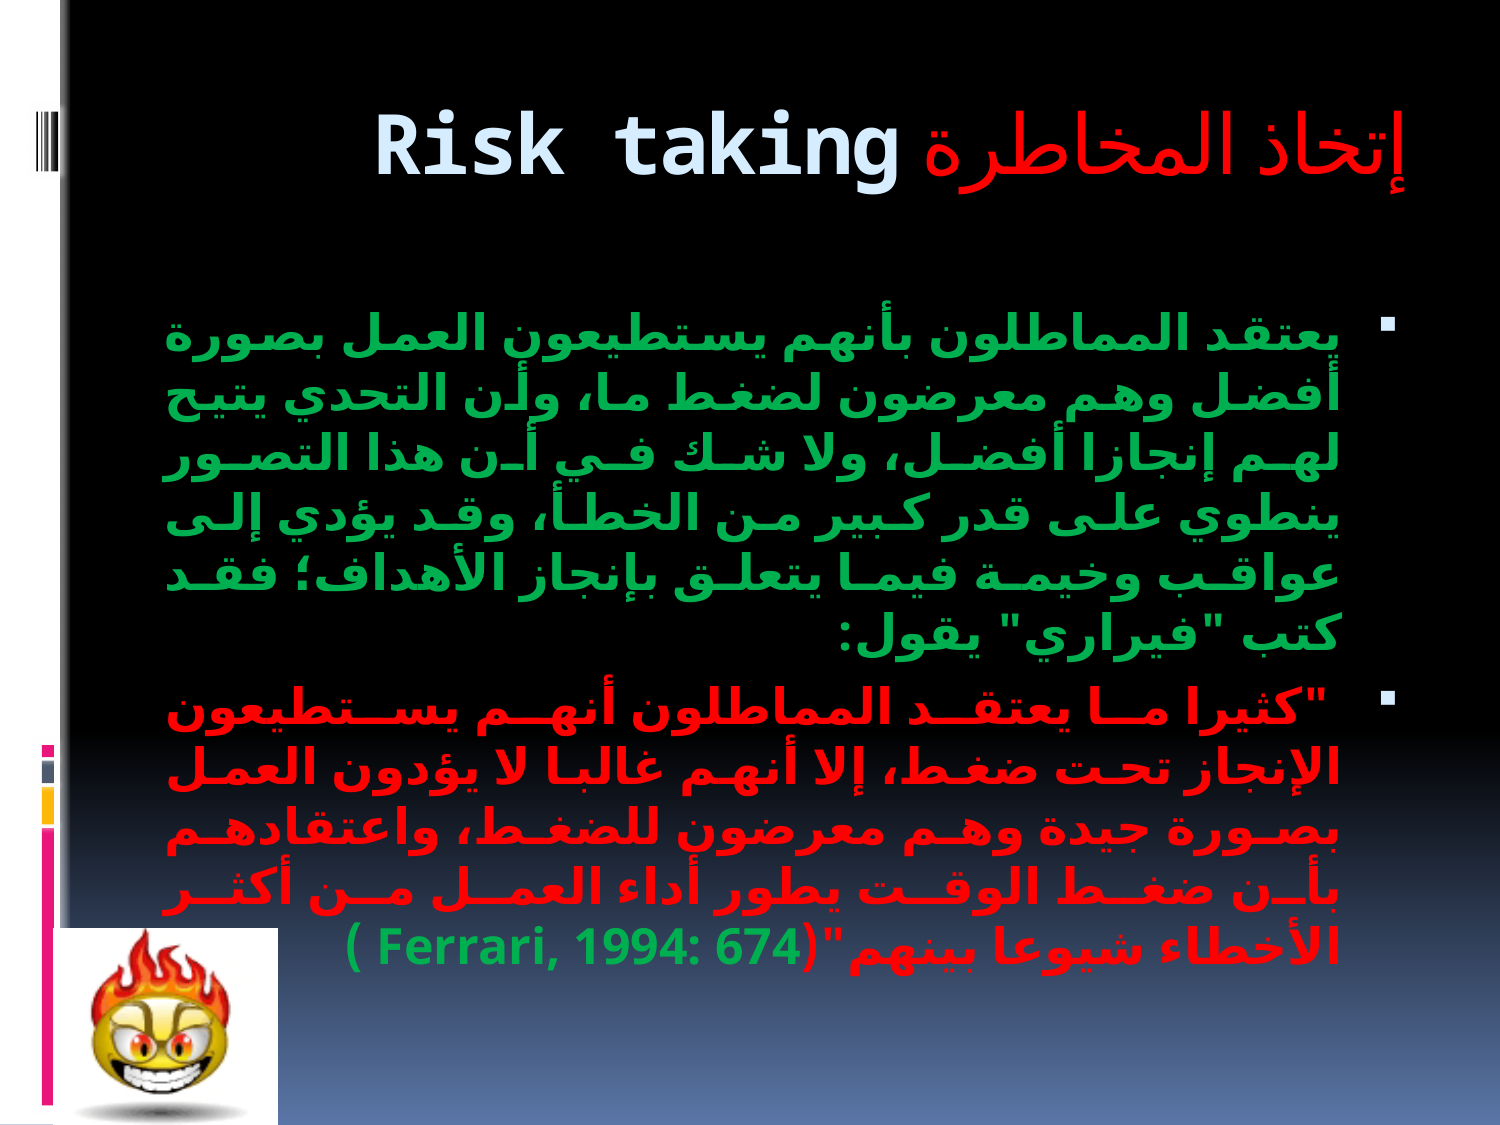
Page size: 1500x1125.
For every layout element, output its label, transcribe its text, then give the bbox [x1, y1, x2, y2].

picture [52, 928, 278, 1125]
list يعتقد المماطلون بأنهم يستطيعون العمل بصورة أفضل وهم معرضون لضغط ما، وأن التحدي يتيح لهم إنجازا أفضل، ولا شك في أن هذا التصور ينطوي على قدر كبير من الخطأ، وقد يؤدي إلى عواقب وخيمة فيما يتعلق بإنجاز الأهداف؛ فقد كتب "فيراري" يقول: "كثيرا ما يعتقد المماطلون أنهم يستطيعون الإنجاز تحت ضغط، إلا أنهم غالبا لا يؤدون العمل بصورة جيدة وهم معرضون للضغط، واعتقادهم بأن ضغط الوقت يطور أداء العمل من أكثر الأخطاء شيوعا بينهم"(Ferrari, 1994: 674 ) [150, 292, 1425, 1043]
title إتخاذ المخاطرة Risk taking [150, 83, 1425, 234]
